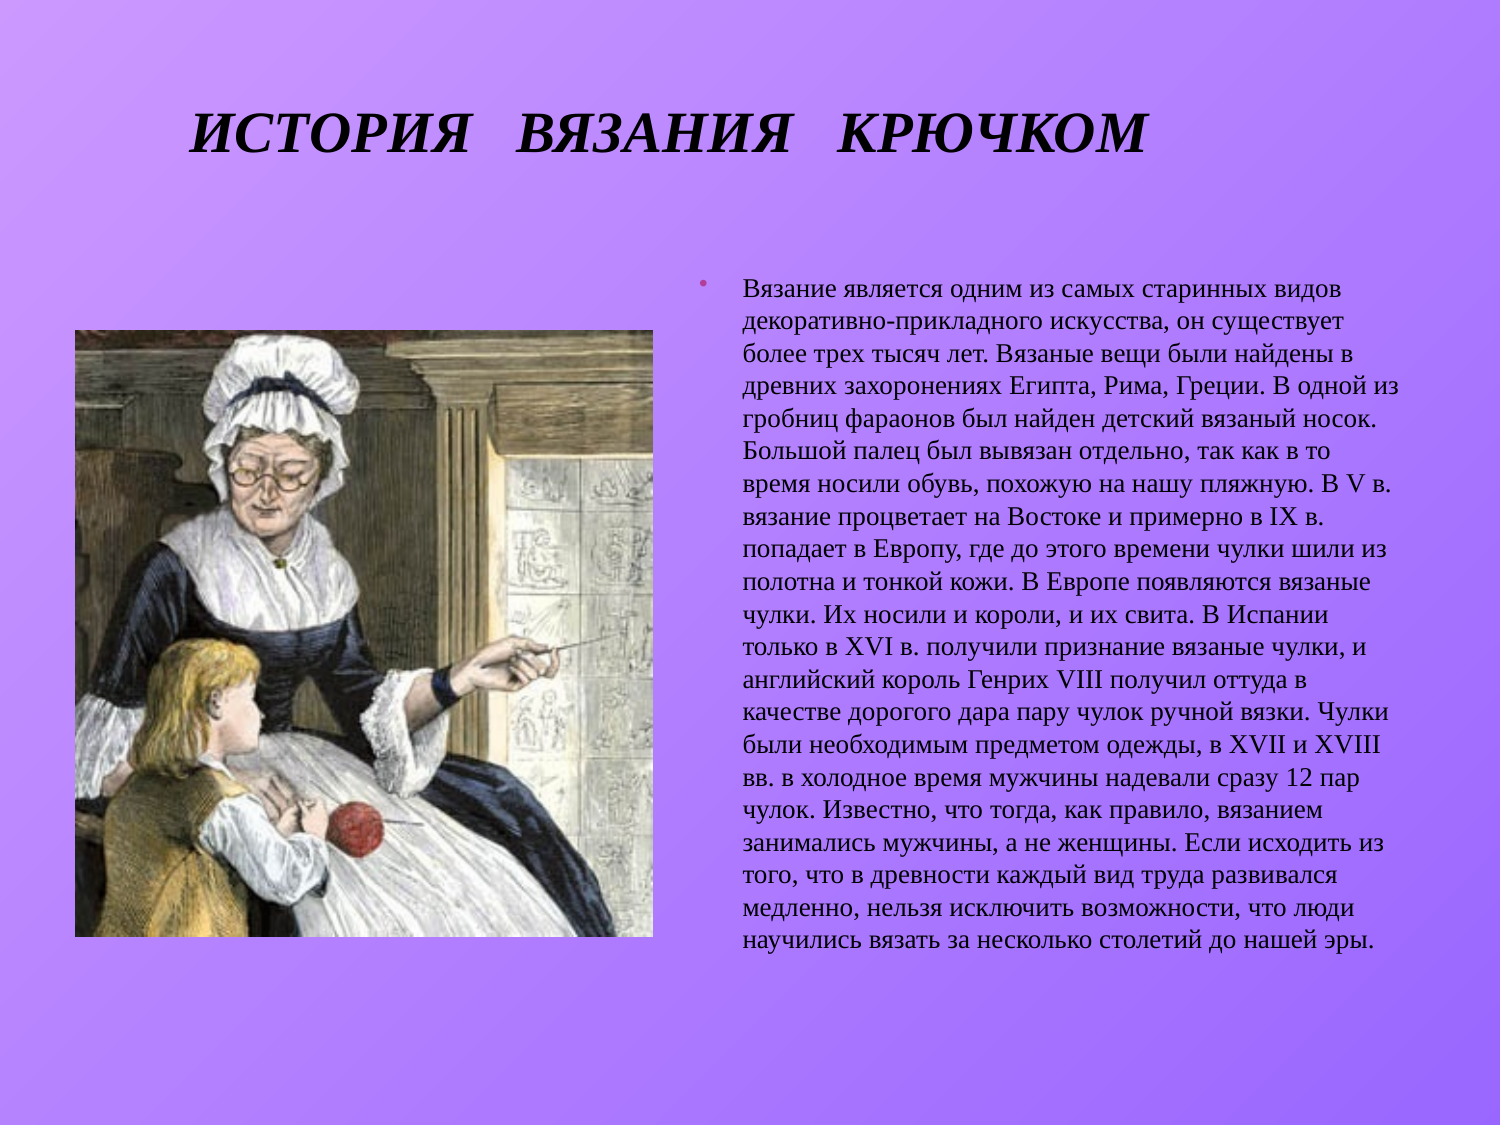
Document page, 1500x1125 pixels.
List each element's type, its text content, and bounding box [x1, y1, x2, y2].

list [74, 329, 654, 938]
list Вязание является одним из самых старинных видов декоративно-прикладного искусства, он существует более трех тысяч лет. Вязаные вещи были найдены в древних захоронениях Египта, Рима, Греции. В одной из гробниц фараонов был найден детский вязаный носок. Большой палец был вывязан отдельно, так как в то время носили обувь, похожую на нашу пляжную. В V в. вязание процветает на Востоке и примерно в IX в. попадает в Европу, где до этого времени чулки шили из полотна и тонкой кожи. В Европе появляются вязаные чулки. Их носили и короли, и их свита. В Испании только в XVI в. получили признание вязаные чулки, и английский король Генрих VIII получил оттуда в качестве дорогого дара пару чулок ручной вязки. Чулки были необходимым предметом одежды, в XVII и XVIII вв. в холодное время мужчины надевали сразу 12 пар чулок. Известно, что тогда, как правило, вязанием занимались мужчины, а не женщины. Если исходить из того, что в древности каждый вид труда развивался медленно, нельзя исключить возможности, что люди научились вязать за несколько столетий до нашей эры. [685, 262, 1418, 1005]
title История вязания крючком [75, 52, 1263, 164]
